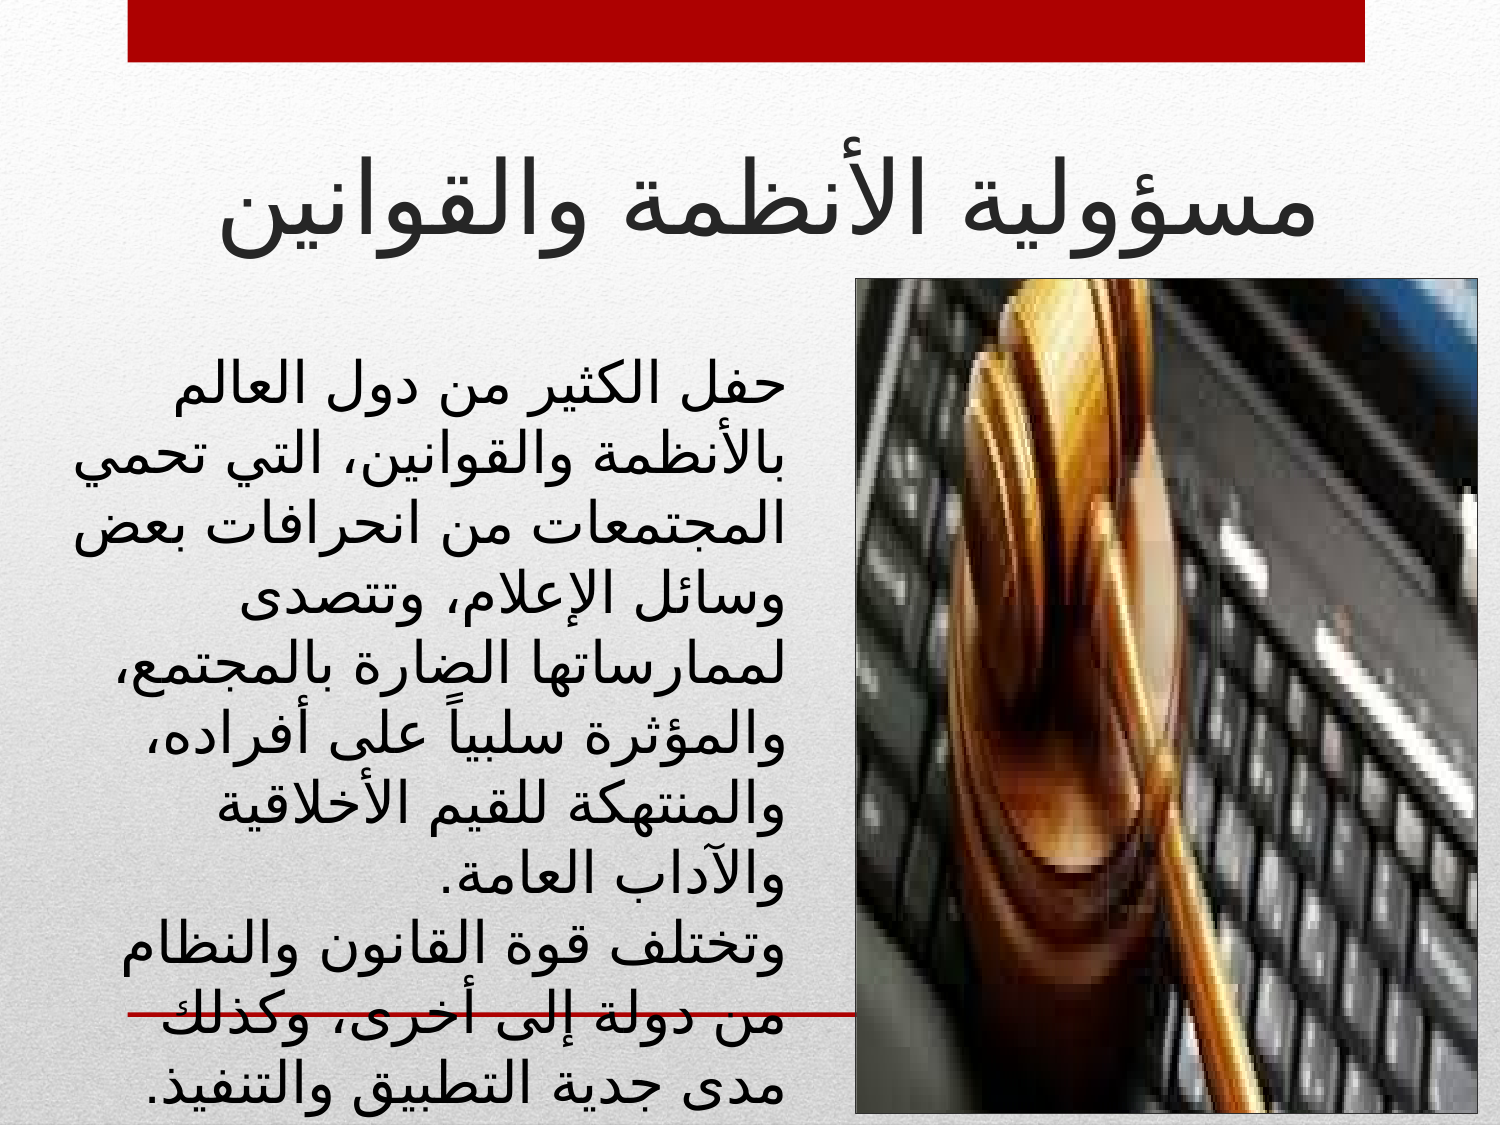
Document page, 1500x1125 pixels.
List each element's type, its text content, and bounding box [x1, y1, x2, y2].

title مسؤولية الأنظمة والقوانين [112, 0, 1426, 263]
text_box حفل الكثير من دول العالم بالأنظمة والقوانين، التي تحمي المجتمعات من انحرافات بعض وسائل الإعلام، وتتصدى لممارساتها الضارة بالمجتمع، والمؤثرة سلبياً على أفراده، والمنتهكة للقيم الأخلاقية والآداب العامة. وتختلف قوة القانون والنظام من دولة إلى أخرى، وكذلك مدى جدية التطبيق والتنفيذ. [53, 338, 803, 1123]
picture [855, 278, 1479, 1114]
